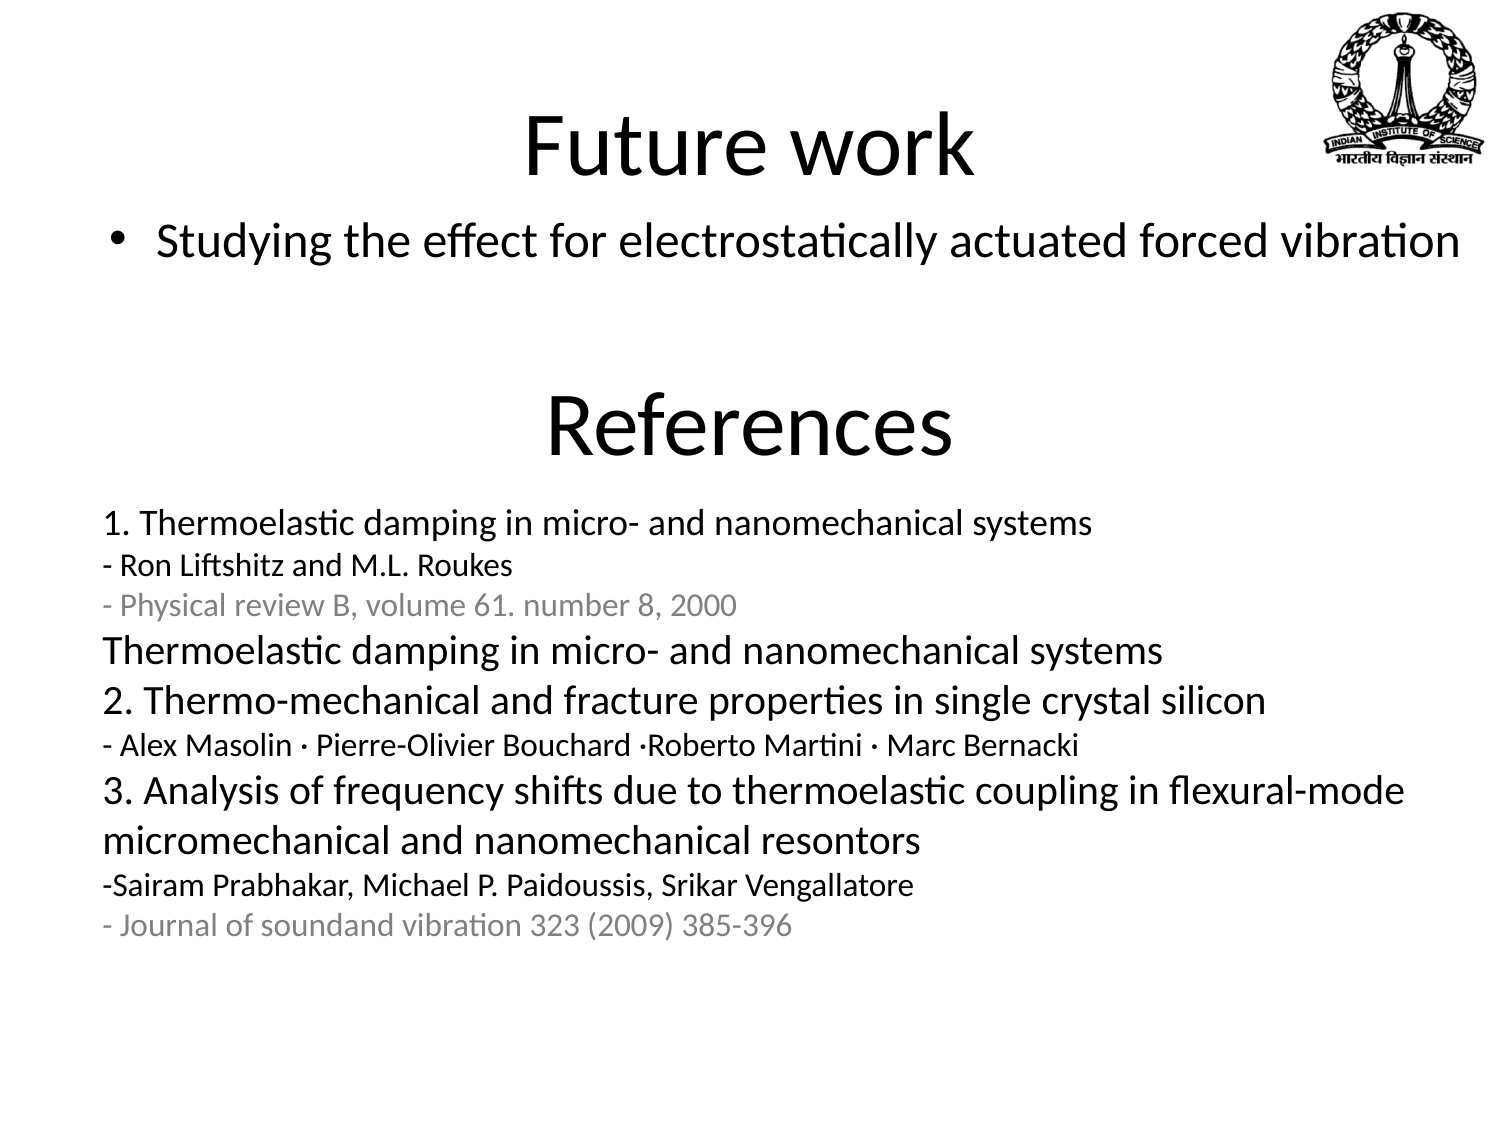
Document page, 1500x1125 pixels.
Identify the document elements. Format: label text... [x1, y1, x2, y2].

picture [1311, 0, 1500, 178]
title Future work [75, 45, 1425, 233]
text_box References [74, 324, 1425, 513]
text_box 1. Thermoelastic damping in micro- and nanomechanical systems - Ron Liftshitz and M.L. Roukes - Physical review B, volume 61. number 8, 2000 Thermoelastic damping in micro- and nanomechanical systems 2. Thermo-mechanical and fracture properties in single crystal silicon - Alex Masolin · Pierre-Olivier Bouchard ·Roberto Martini · Marc Bernacki 3. Analysis of frequency shifts due to thermoelastic coupling in flexural-mode micromechanical and nanomechanical resontors -Sairam Prabhakar, Michael P. Paidoussis, Srikar Vengallatore - Journal of soundand vibration 323 (2009) 385-396 [87, 490, 1500, 1035]
text_box Studying the effect for electrostatically actuated forced vibration [94, 199, 1477, 395]
